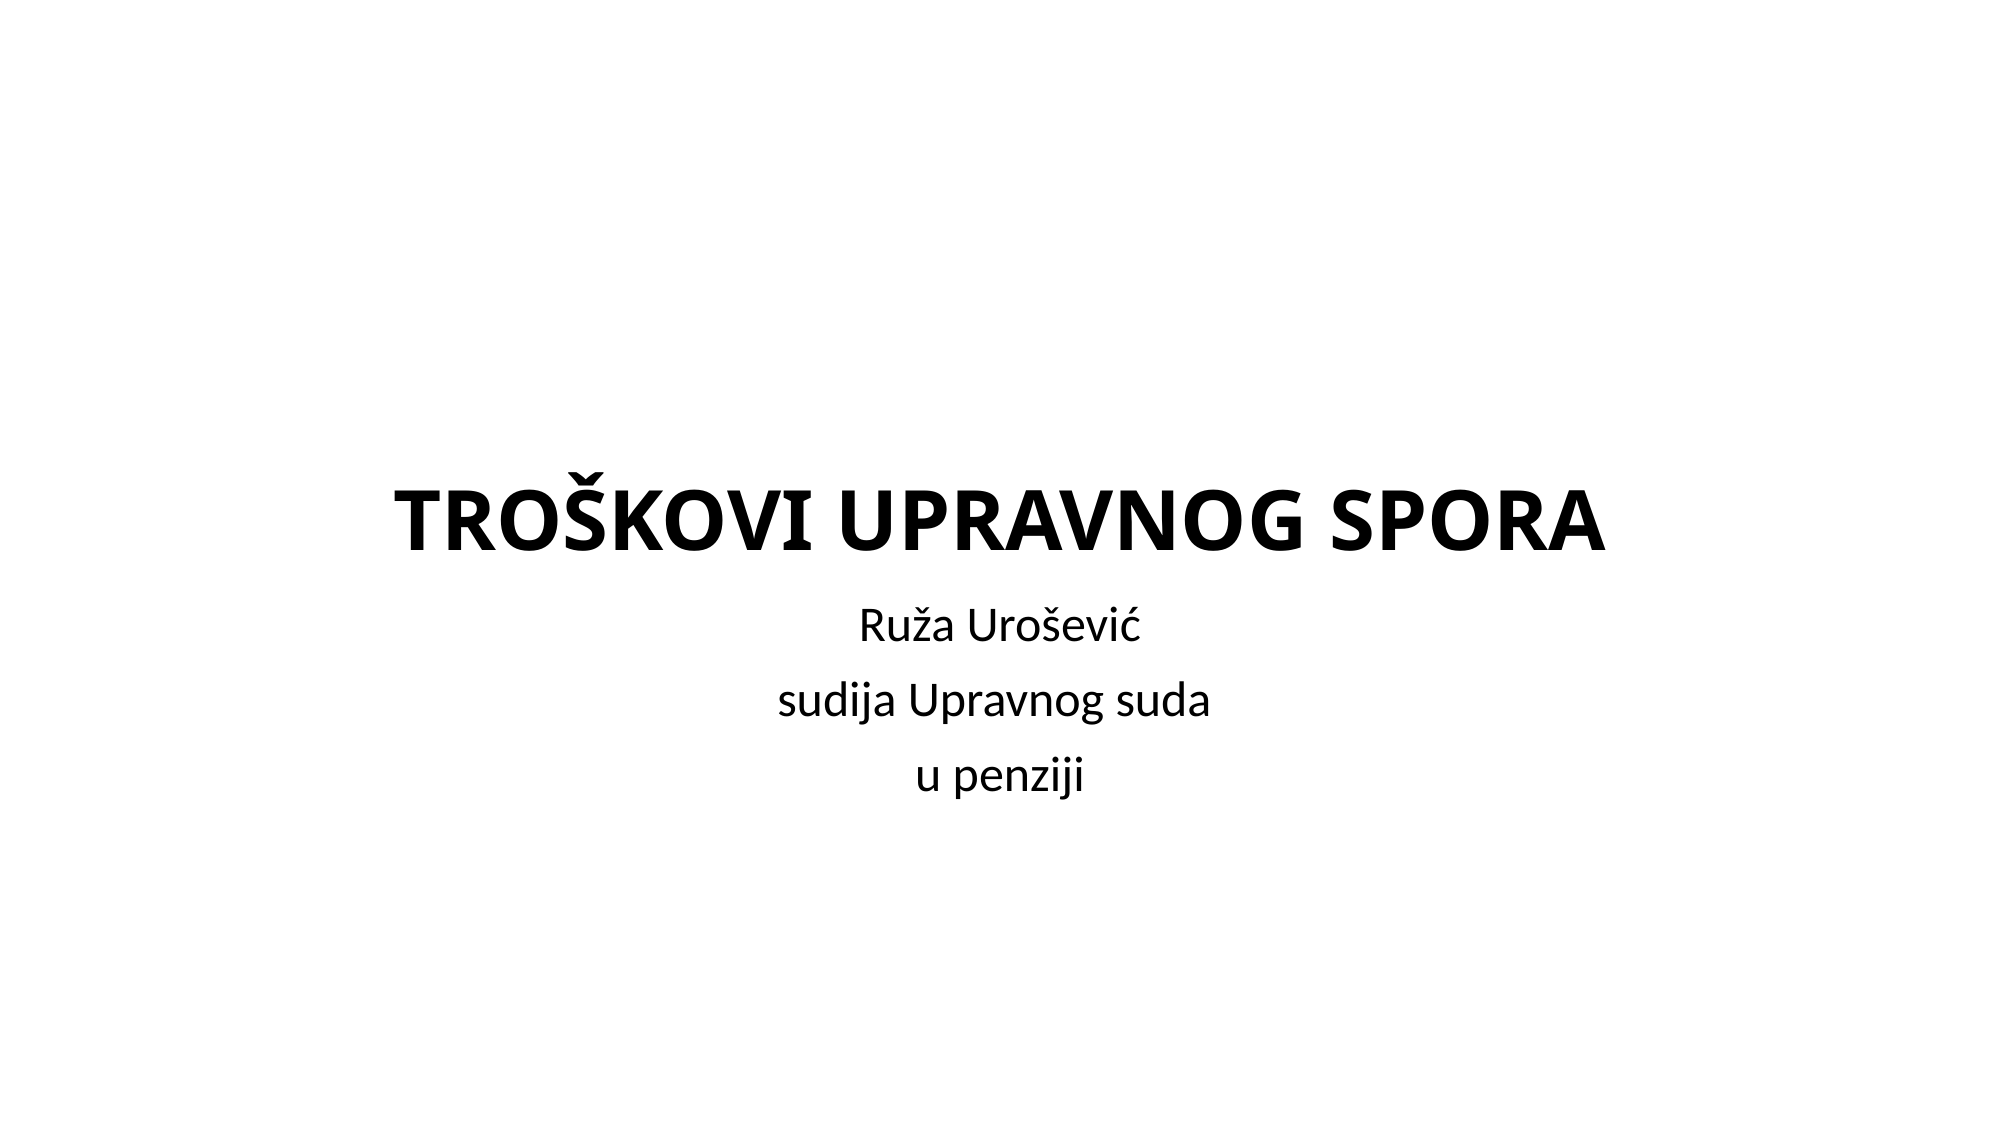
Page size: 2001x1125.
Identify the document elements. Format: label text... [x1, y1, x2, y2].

subtitle Ruža Urošević sudija Upravnog suda u penziji [249, 590, 1750, 863]
title TROŠKOVI UPRAVNOG SPORA [249, 184, 1750, 576]
